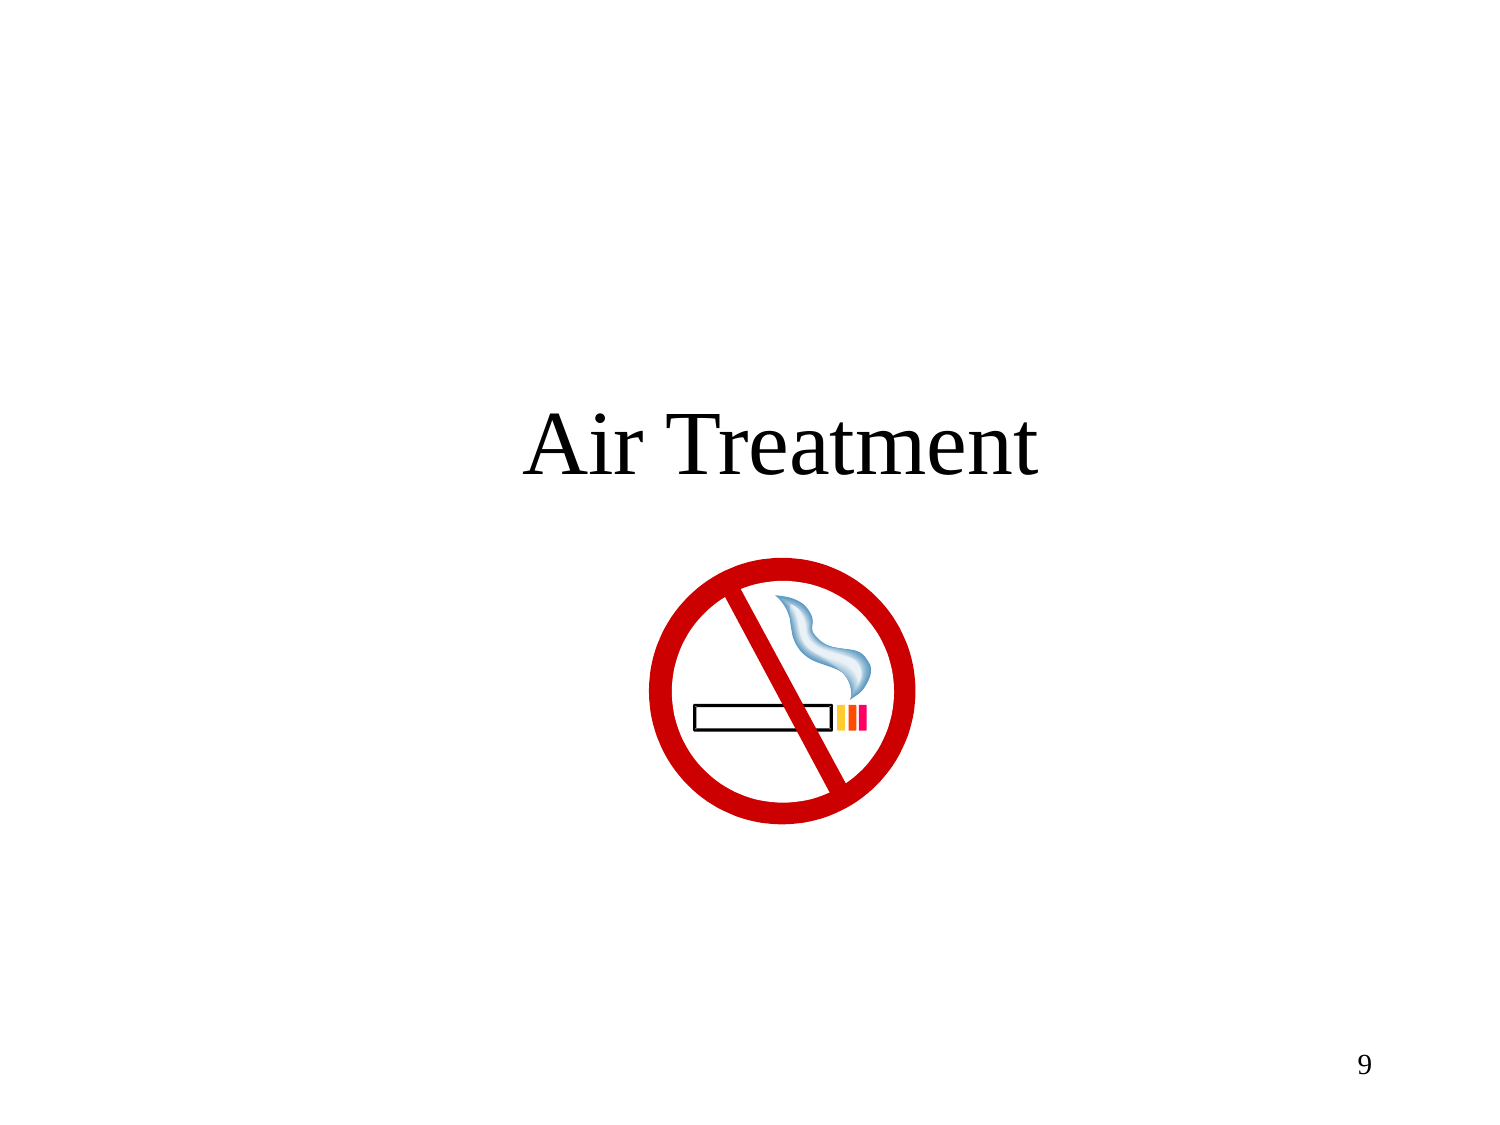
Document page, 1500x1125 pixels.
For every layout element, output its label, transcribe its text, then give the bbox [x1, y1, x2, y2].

title Air Treatment [142, 343, 1419, 532]
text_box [648, 557, 916, 825]
slide_number 9 [1074, 1024, 1388, 1101]
